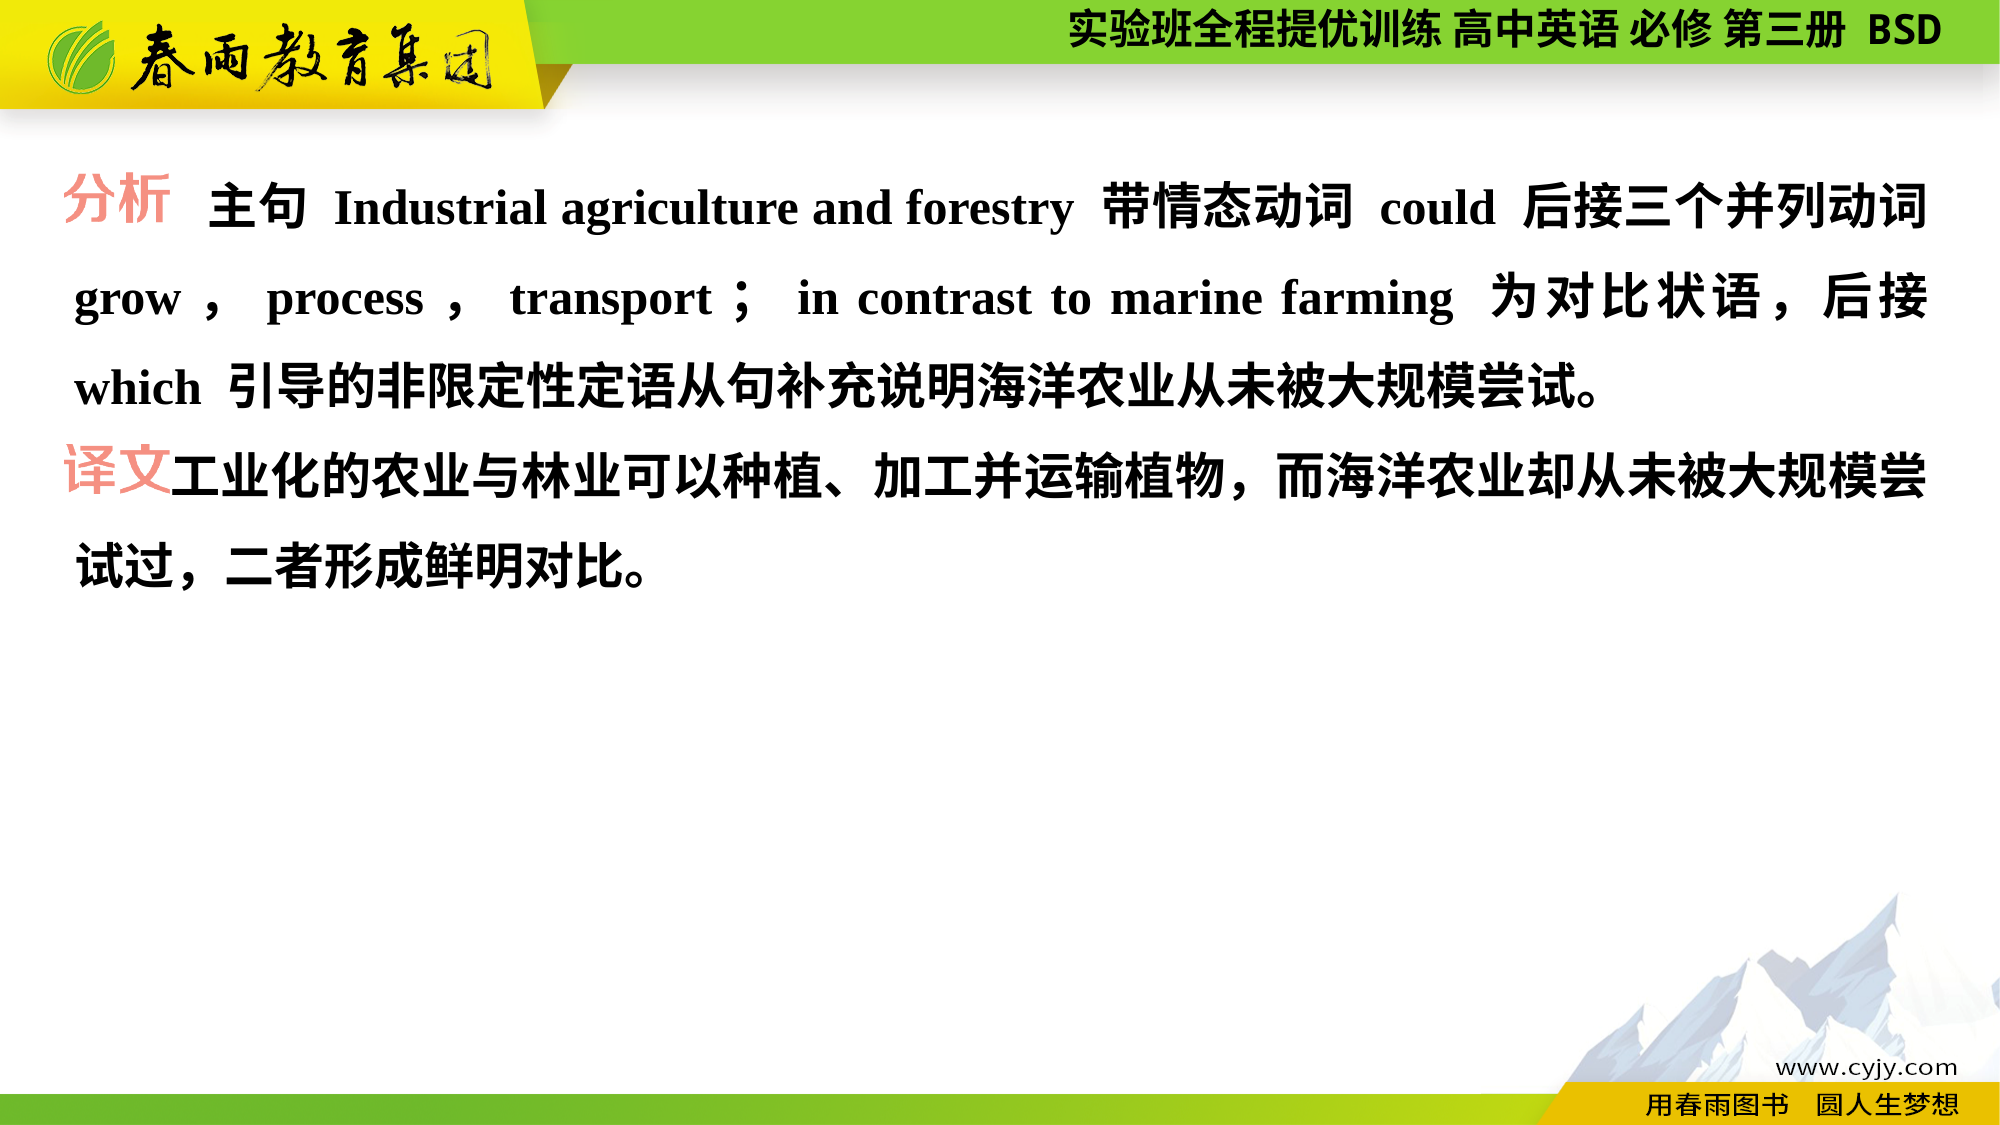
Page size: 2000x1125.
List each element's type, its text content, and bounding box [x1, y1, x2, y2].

picture [0, 0, 2000, 1125]
list 主句 Industrial agriculture and forestry 带情态动词 could 后接三个并列动词 grow，process，transport；in contrast to marine farming 为对比状语，后接 which 引导的非限定性定语从句补充说明海洋农业从未被大规模尝试。 工业化的农业与林业可以种植、加工并运输植物，而海洋农业却从未被大规模尝试过，二者形成鲜明对比。 [59, 137, 1944, 607]
